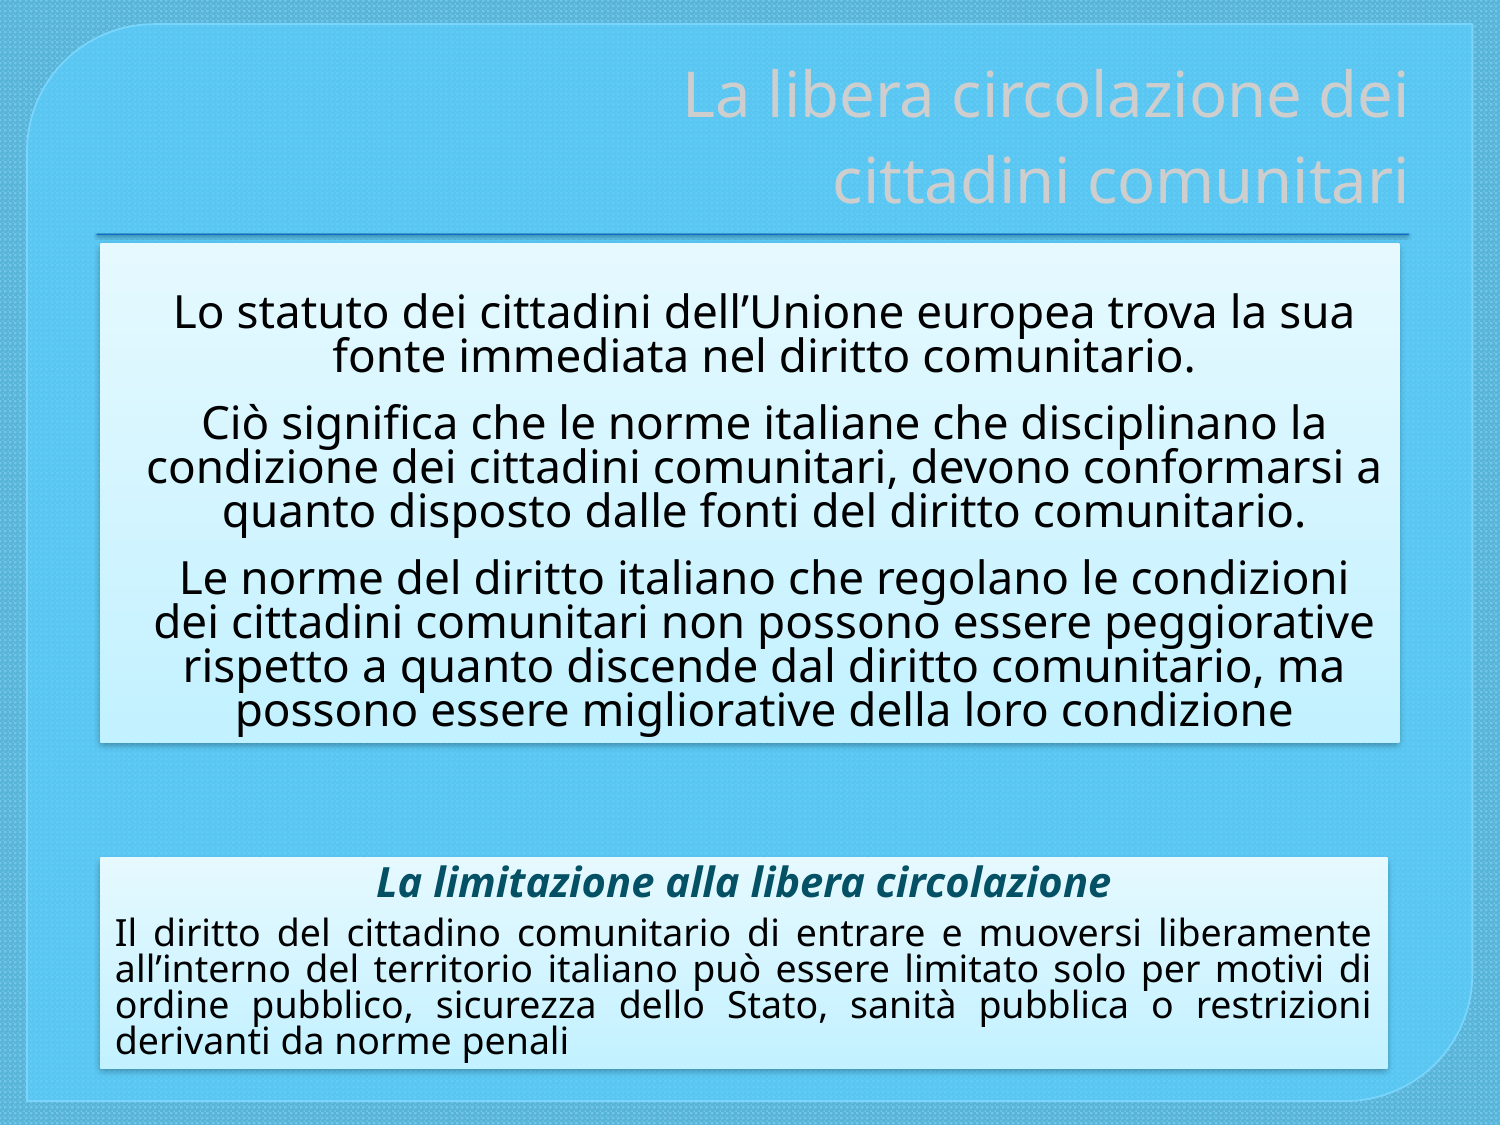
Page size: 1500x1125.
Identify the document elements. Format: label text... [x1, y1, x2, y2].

title La libera circolazione dei cittadini comunitari [75, 41, 1425, 230]
text_box La limitazione alla libera circolazione Il diritto del cittadino comunitario di entrare e muoversi liberamente all’interno del territorio italiano può essere limitato solo per motivi di ordine pubblico, sicurezza dello Stato, sanità pubblica o restrizioni derivanti da norme penali [100, 857, 1389, 1070]
text_box Lo statuto dei cittadini dell’Unione europea trova la sua fonte immediata nel diritto comunitario. Ciò significa che le norme italiane che disciplinano la condizione dei cittadini comunitari, devono conformarsi a quanto disposto dalle fonti del diritto comunitario. Le norme del diritto italiano che regolano le condizioni dei cittadini comunitari non possono essere peggiorative rispetto a quanto discende dal diritto comunitario, ma possono essere migliorative della loro condizione [100, 243, 1400, 743]
